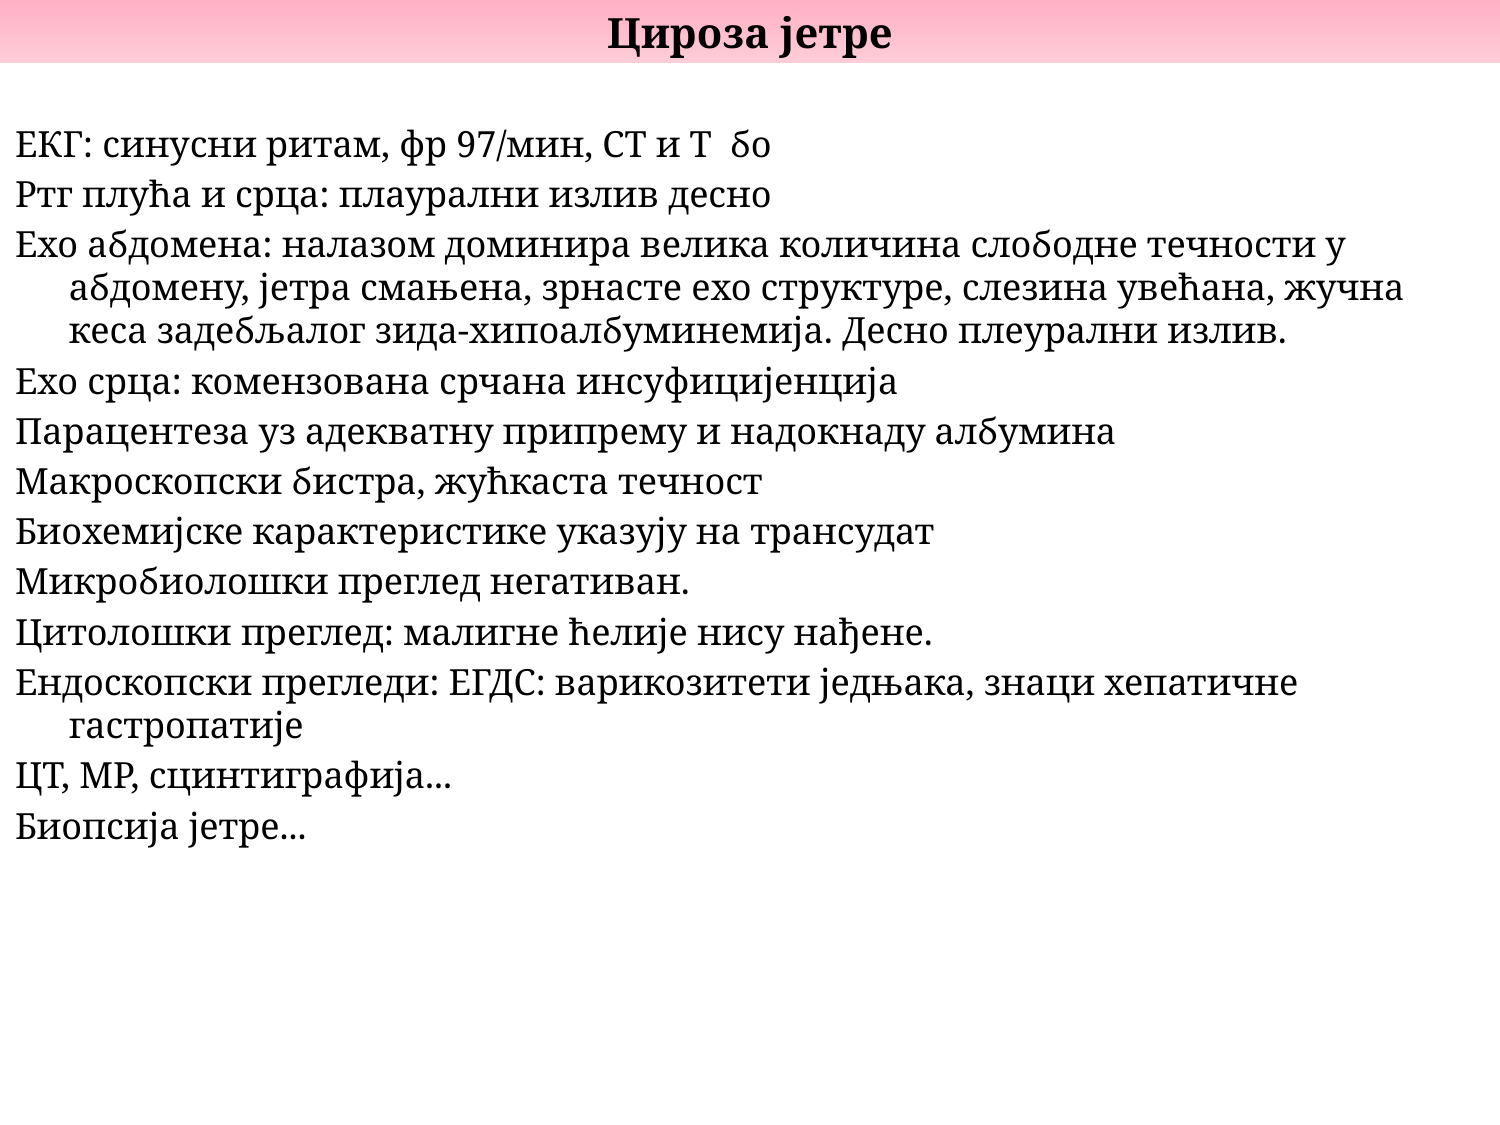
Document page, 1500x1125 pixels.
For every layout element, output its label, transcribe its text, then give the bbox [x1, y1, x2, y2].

text_box Цироза јетре [0, 0, 1500, 63]
list ЕКГ: синусни ритам, фр 97/мин, СТ и Т бо Ртг плућа и срца: плаурални излив десно Ехо абдомена: налазом доминира велика количина слободне течности у абдомену, јетра смањена, зрнасте ехо структуре, слезина увећана, жучна кеса задебљалог зида-хипоалбуминемија. Десно плеурални излив. Ехо срца: комензована срчана инсуфицијенција Парацентеза уз адекватну припрему и надокнаду албумина Макроскопски бистра, жућкаста течност Биохемијске карактеристике указују на трансудат Микробиолошки преглед негативан. Цитолошки преглед: малигне ћелије нису нађене. Ендоскопски прегледи: ЕГДС: варикозитети једњака, знаци хепатичне гастропатије ЦТ, МР, сцинтиграфија... Биопсија јетре... [0, 113, 1500, 857]
